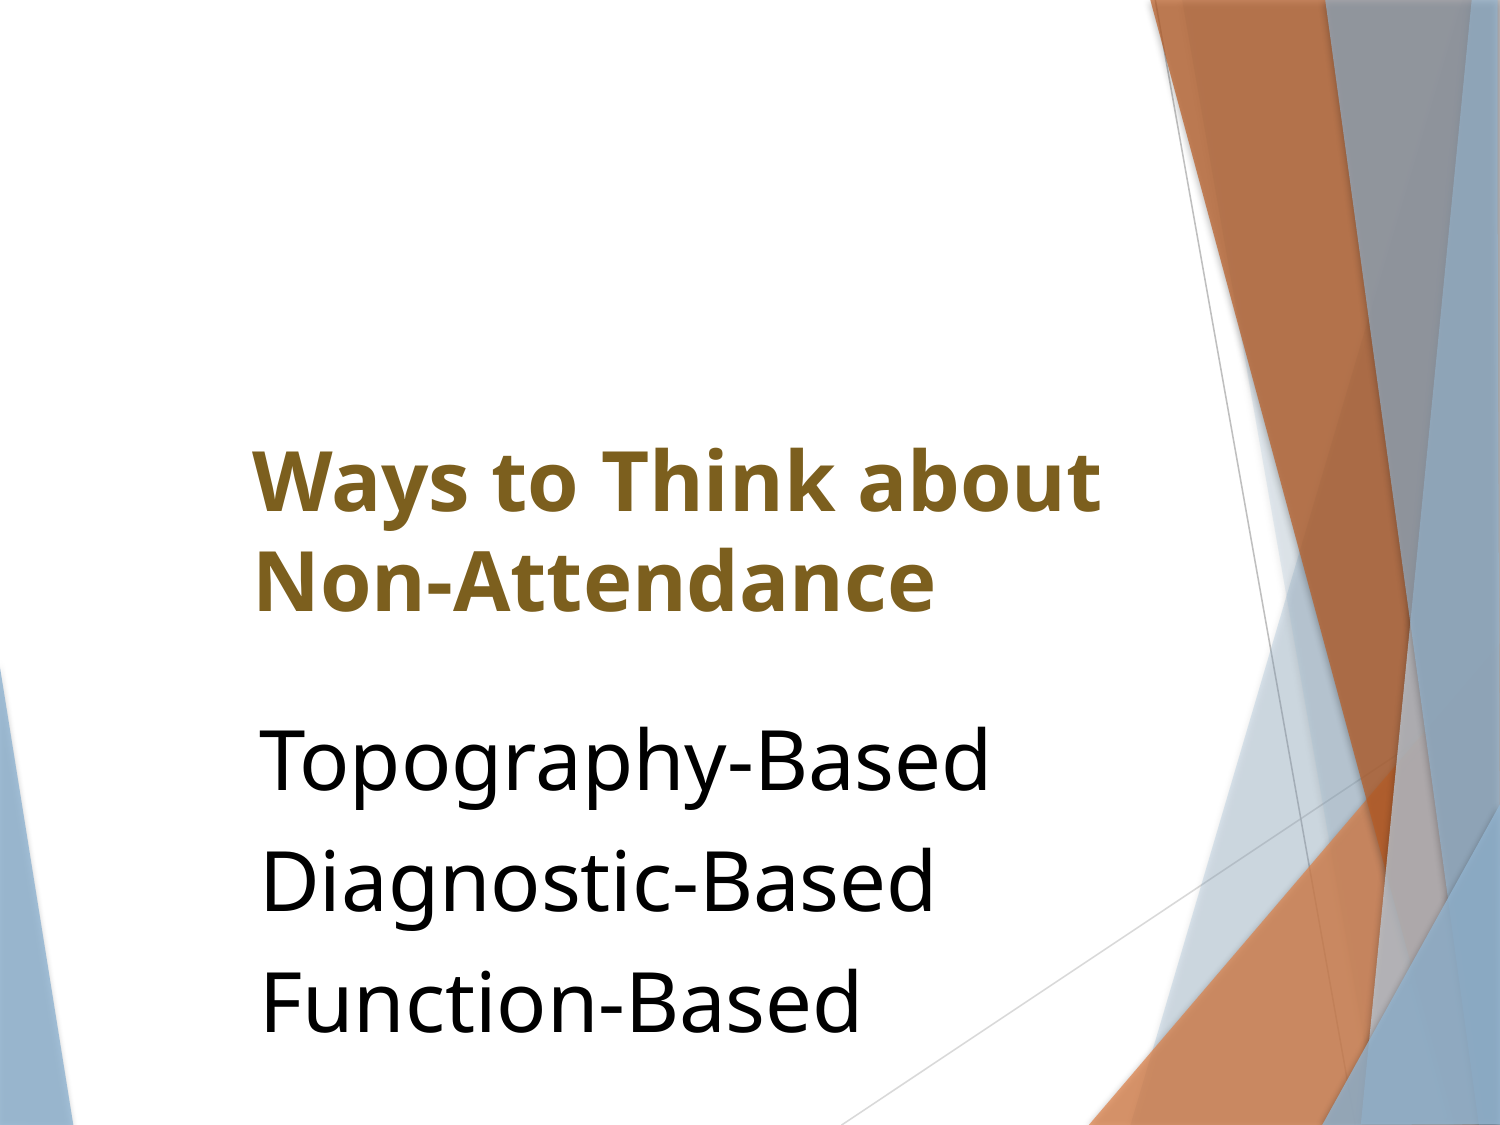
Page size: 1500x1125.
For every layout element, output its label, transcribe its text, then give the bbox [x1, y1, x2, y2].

list Topography-Based Diagnostic-Based Function-Based [244, 699, 1320, 1088]
title Ways to Think about Non-Attendance [237, 412, 1327, 636]
